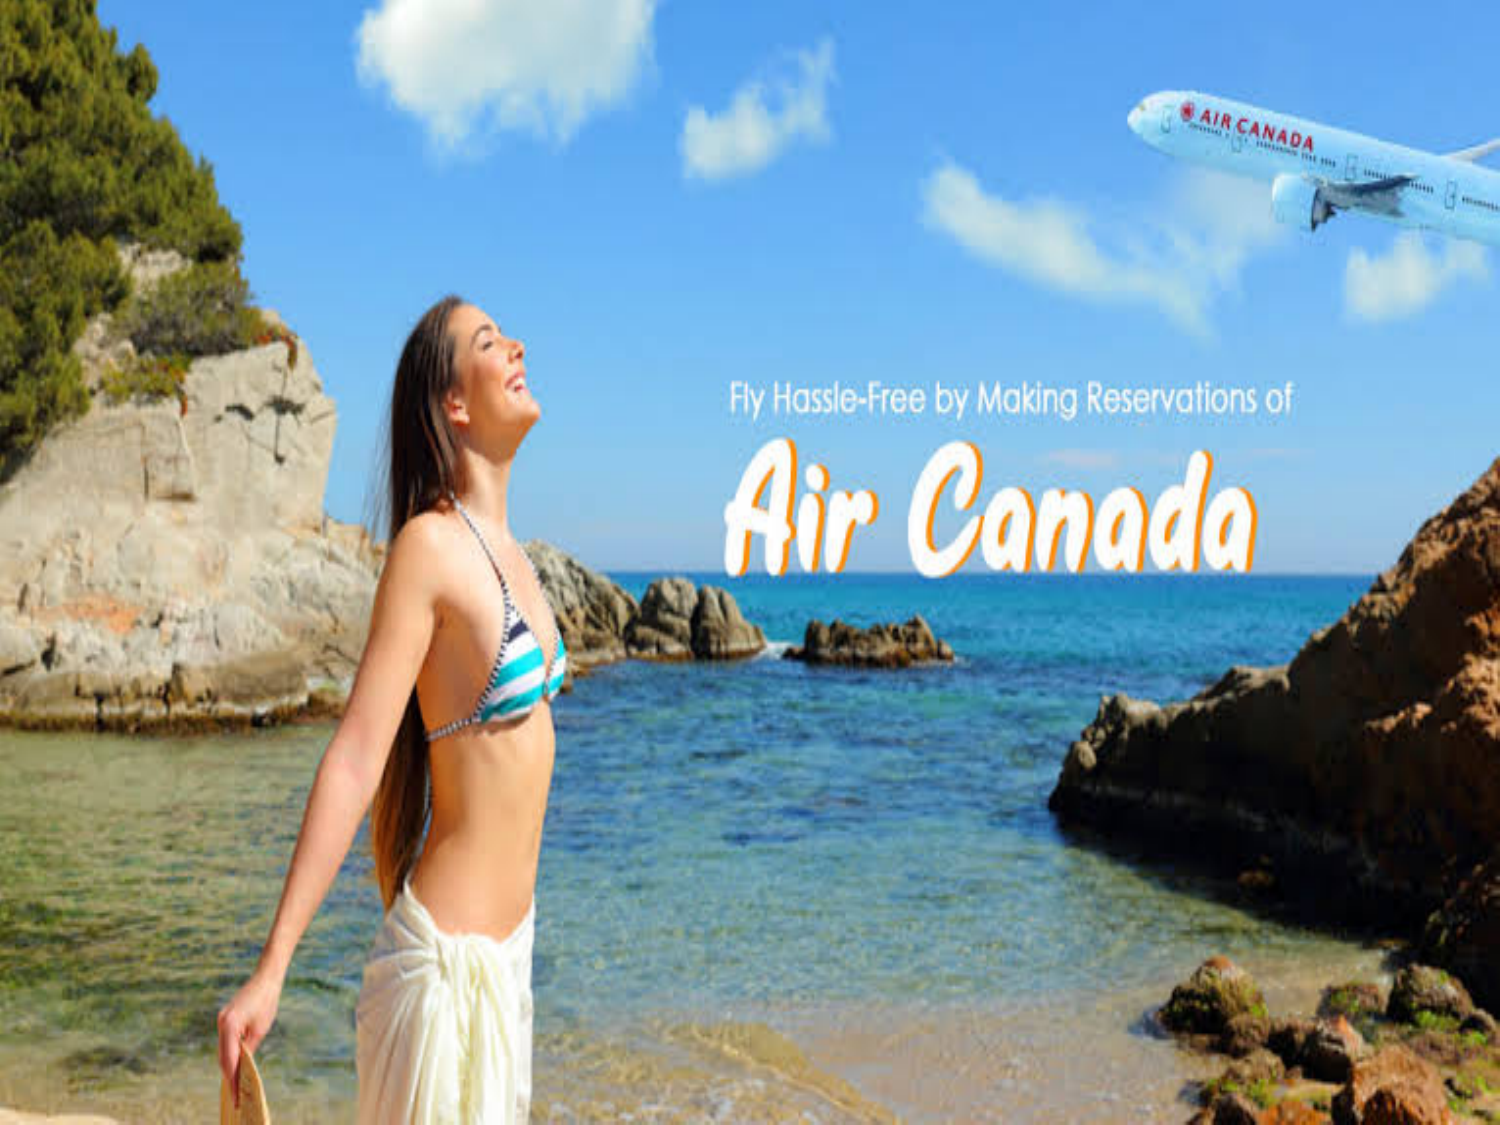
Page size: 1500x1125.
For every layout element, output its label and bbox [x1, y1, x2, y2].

list [0, 0, 1500, 1125]
